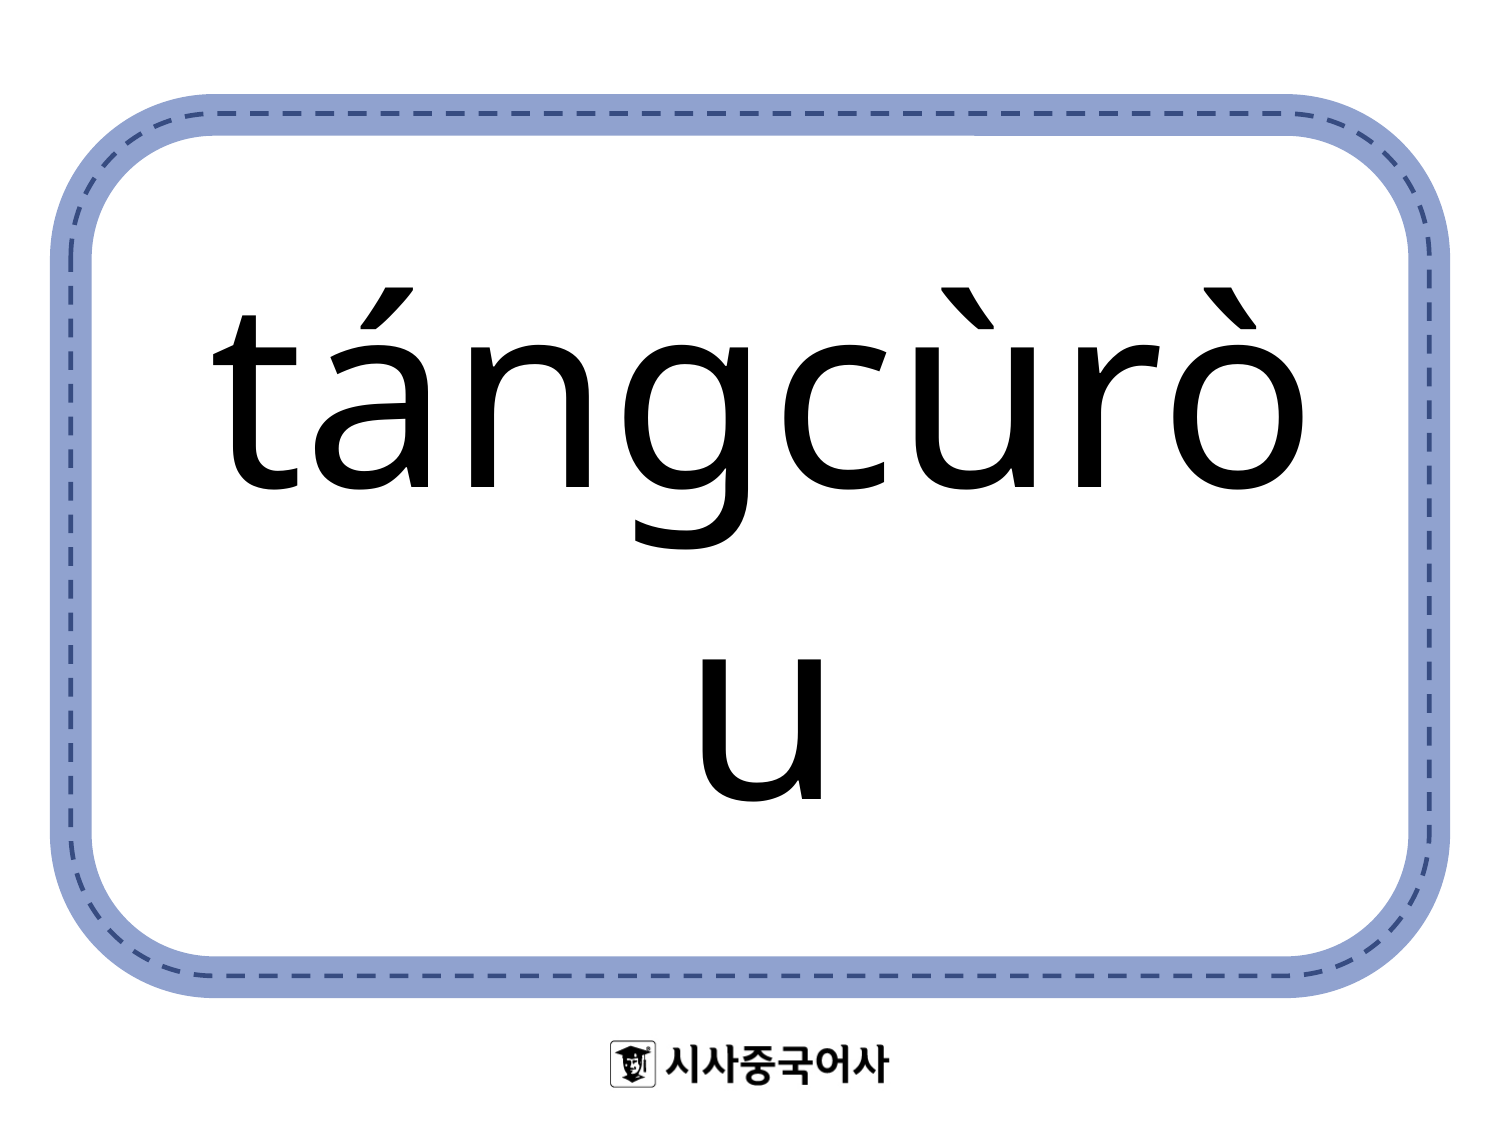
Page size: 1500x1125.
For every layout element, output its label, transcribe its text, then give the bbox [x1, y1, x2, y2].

picture [602, 1034, 898, 1094]
text_box tángcùròu [159, 208, 1368, 871]
